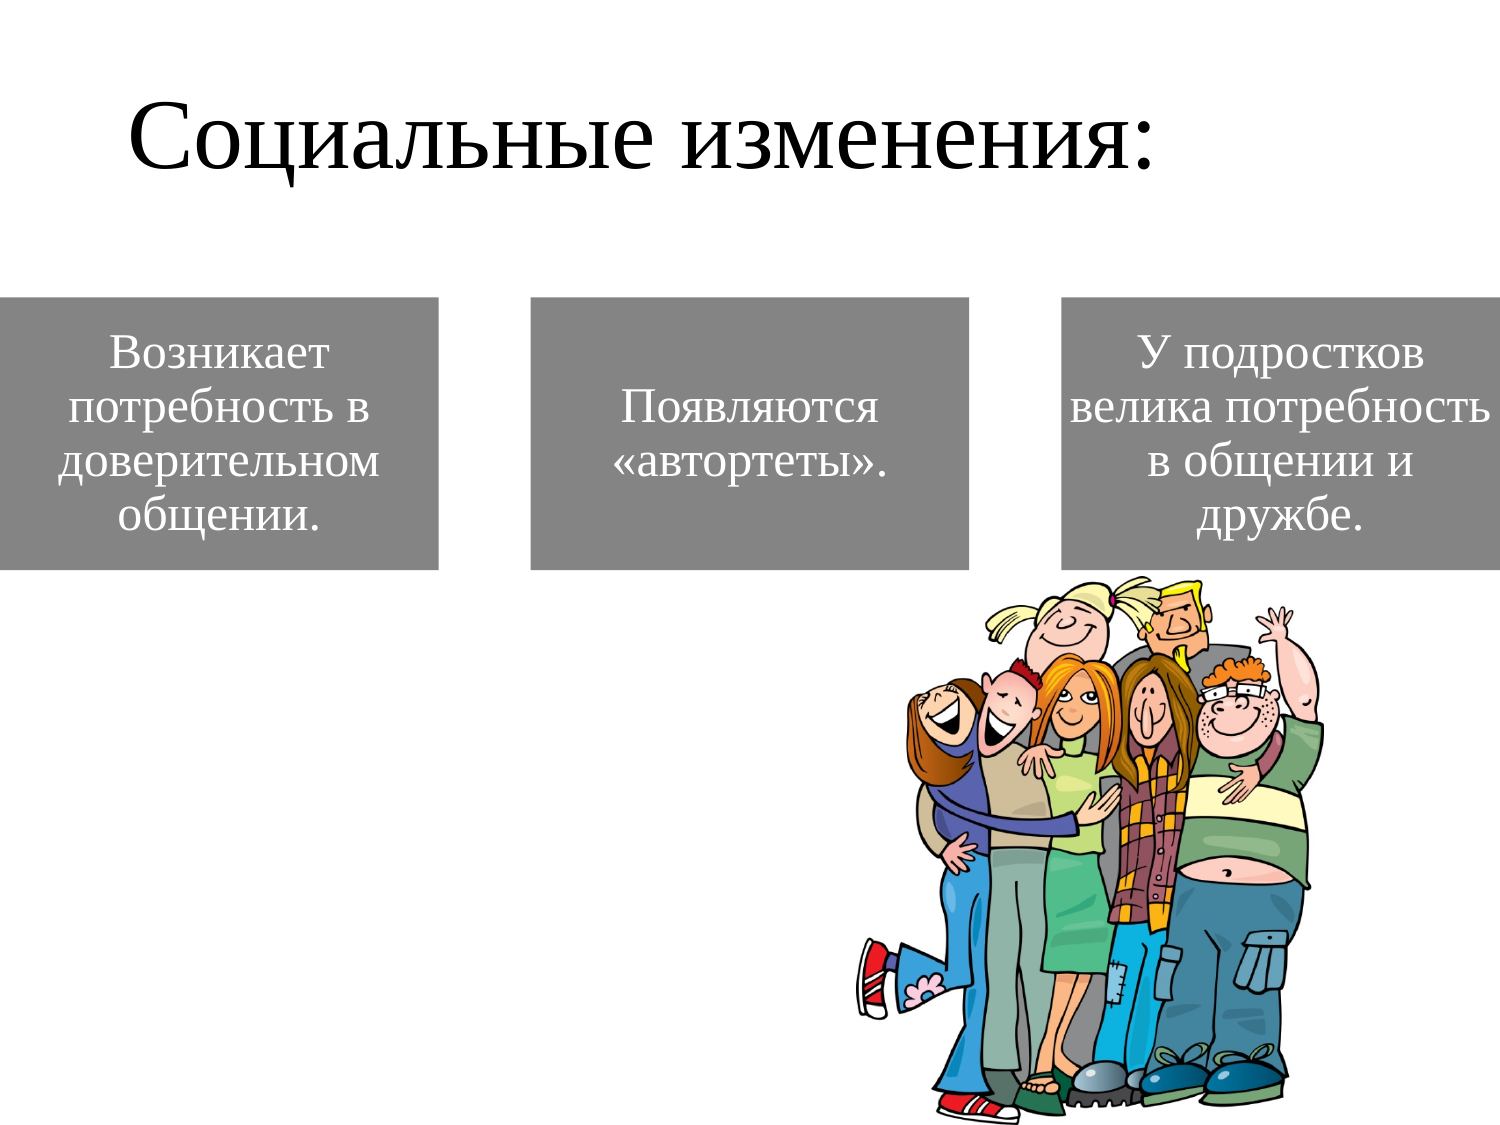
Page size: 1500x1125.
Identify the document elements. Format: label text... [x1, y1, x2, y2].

picture [856, 576, 1324, 1125]
title Социальные изменения: [112, 42, 1463, 125]
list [0, 125, 1500, 743]
